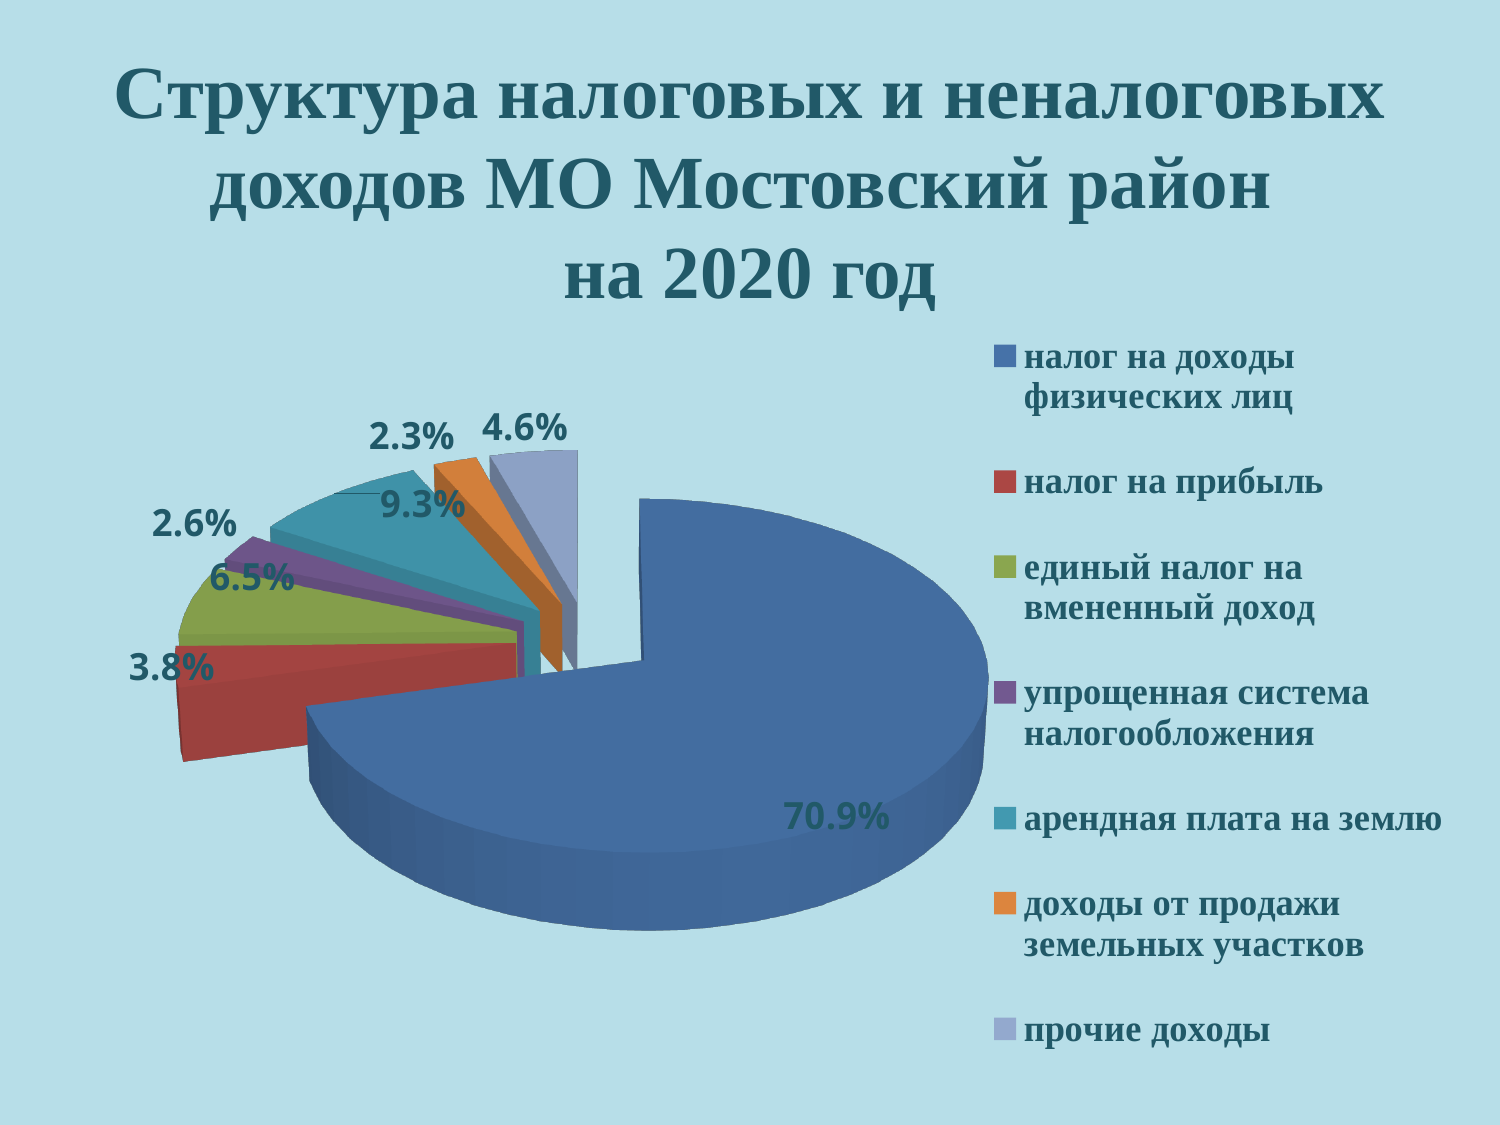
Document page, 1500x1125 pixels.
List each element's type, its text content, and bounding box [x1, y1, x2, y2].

chart [88, 290, 1459, 1095]
title Структура налоговых и неналоговых доходов МО Мостовский район на 2020 год [75, 45, 1425, 303]
